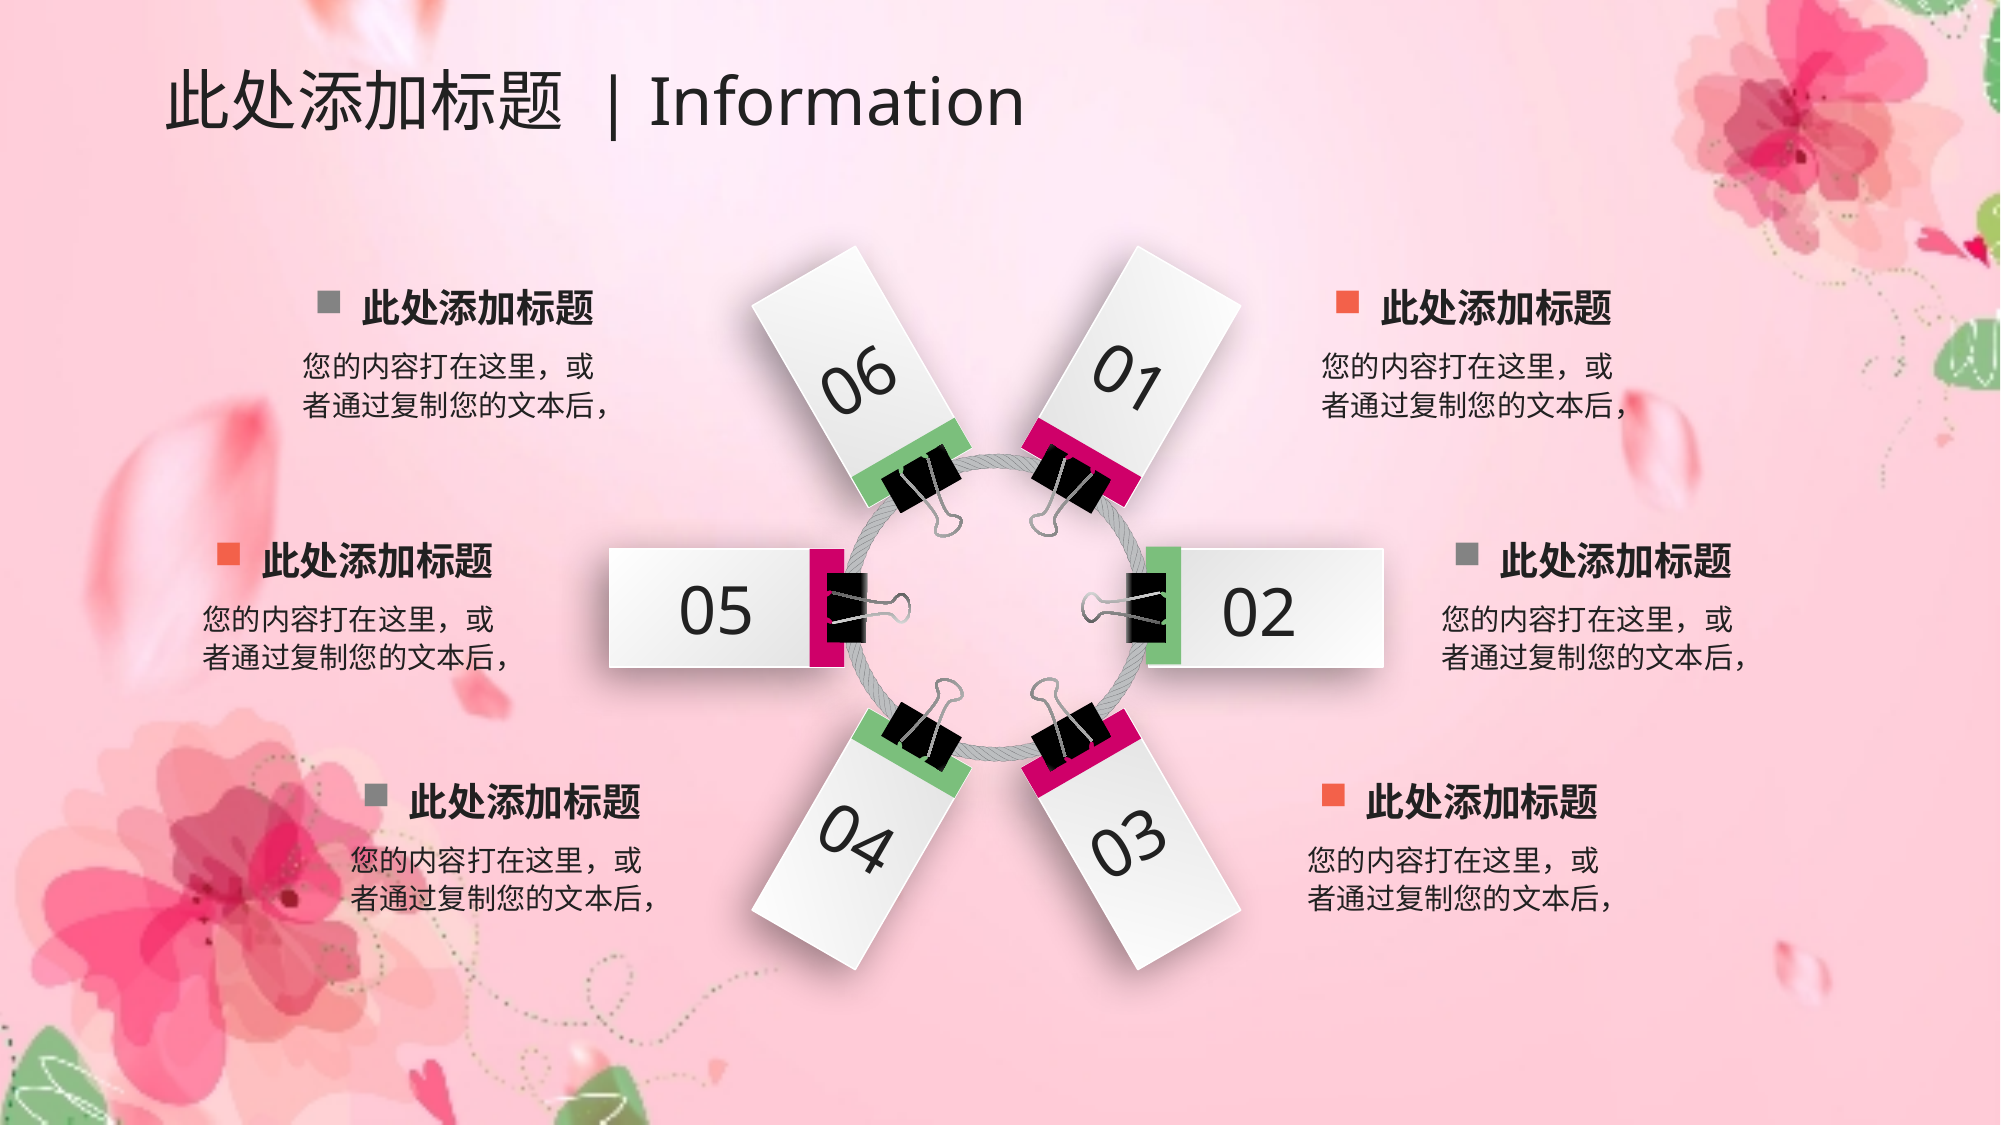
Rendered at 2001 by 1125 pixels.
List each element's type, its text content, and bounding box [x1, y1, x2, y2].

text_box 您的内容打在这里，或者通过复制您的文本后， [187, 600, 531, 705]
text_box 此处添加标题 [1424, 525, 1881, 600]
title 此处添加标题 | Information [152, 27, 1790, 169]
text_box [1171, 546, 1384, 673]
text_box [826, 452, 1167, 763]
text_box 此处添加标题 [1291, 766, 1723, 841]
text_box 此处添加标题 [1305, 273, 1651, 348]
text_box 您的内容打在这里，或者通过复制您的文本后， [1306, 348, 1650, 453]
text_box 您的内容打在这里，或者通过复制您的文本后， [1292, 841, 1635, 946]
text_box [1021, 722, 1191, 956]
text_box 您的内容打在这里，或者通过复制您的文本后， [1426, 600, 1769, 705]
text_box 此处添加标题 [286, 273, 729, 348]
text_box 此处添加标题 [186, 525, 612, 600]
text_box 您的内容打在这里，或者通过复制您的文本后， [335, 841, 678, 946]
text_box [801, 260, 972, 494]
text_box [1021, 260, 1191, 494]
picture [0, 0, 2001, 1125]
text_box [801, 722, 972, 956]
text_box 此处添加标题 [333, 766, 796, 841]
text_box 您的内容打在这里，或者通过复制您的文本后， [288, 348, 631, 453]
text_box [609, 548, 821, 668]
